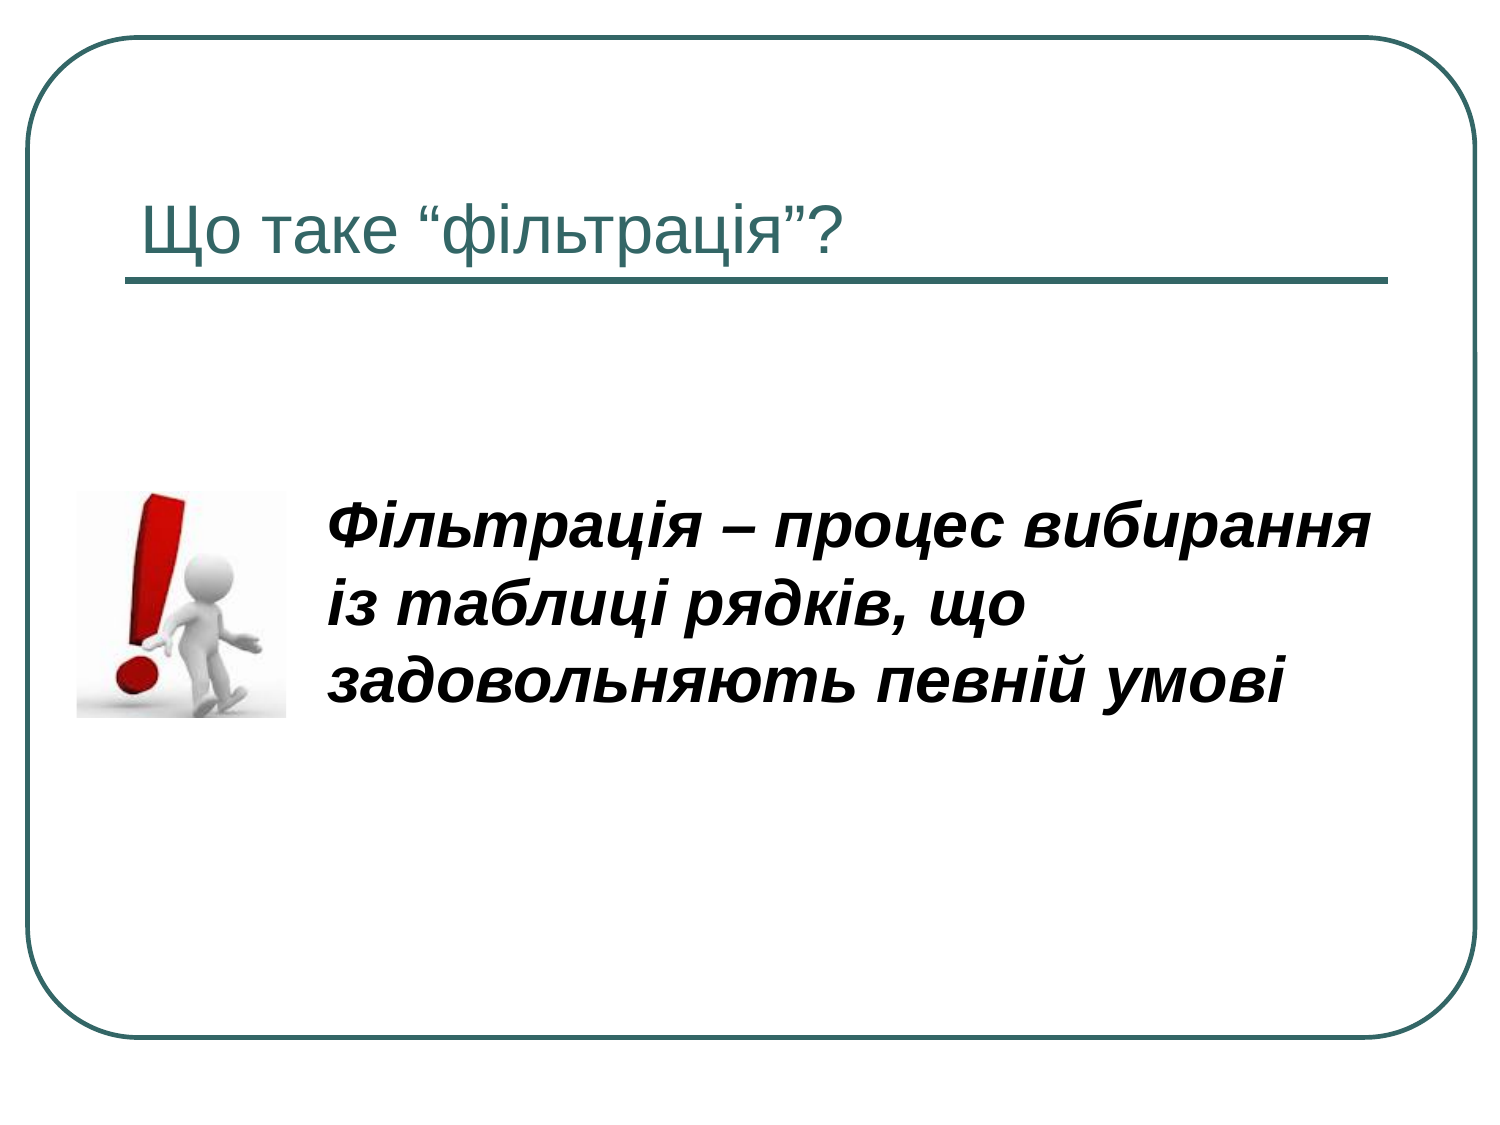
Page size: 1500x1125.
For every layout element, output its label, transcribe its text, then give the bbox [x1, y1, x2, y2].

list Фільтрація – процес вибирання із таблиці рядків, що задовольняють певній умові [312, 385, 1423, 909]
text_box [76, 491, 287, 719]
title Що таке “фільтрація”? [125, 87, 1388, 275]
